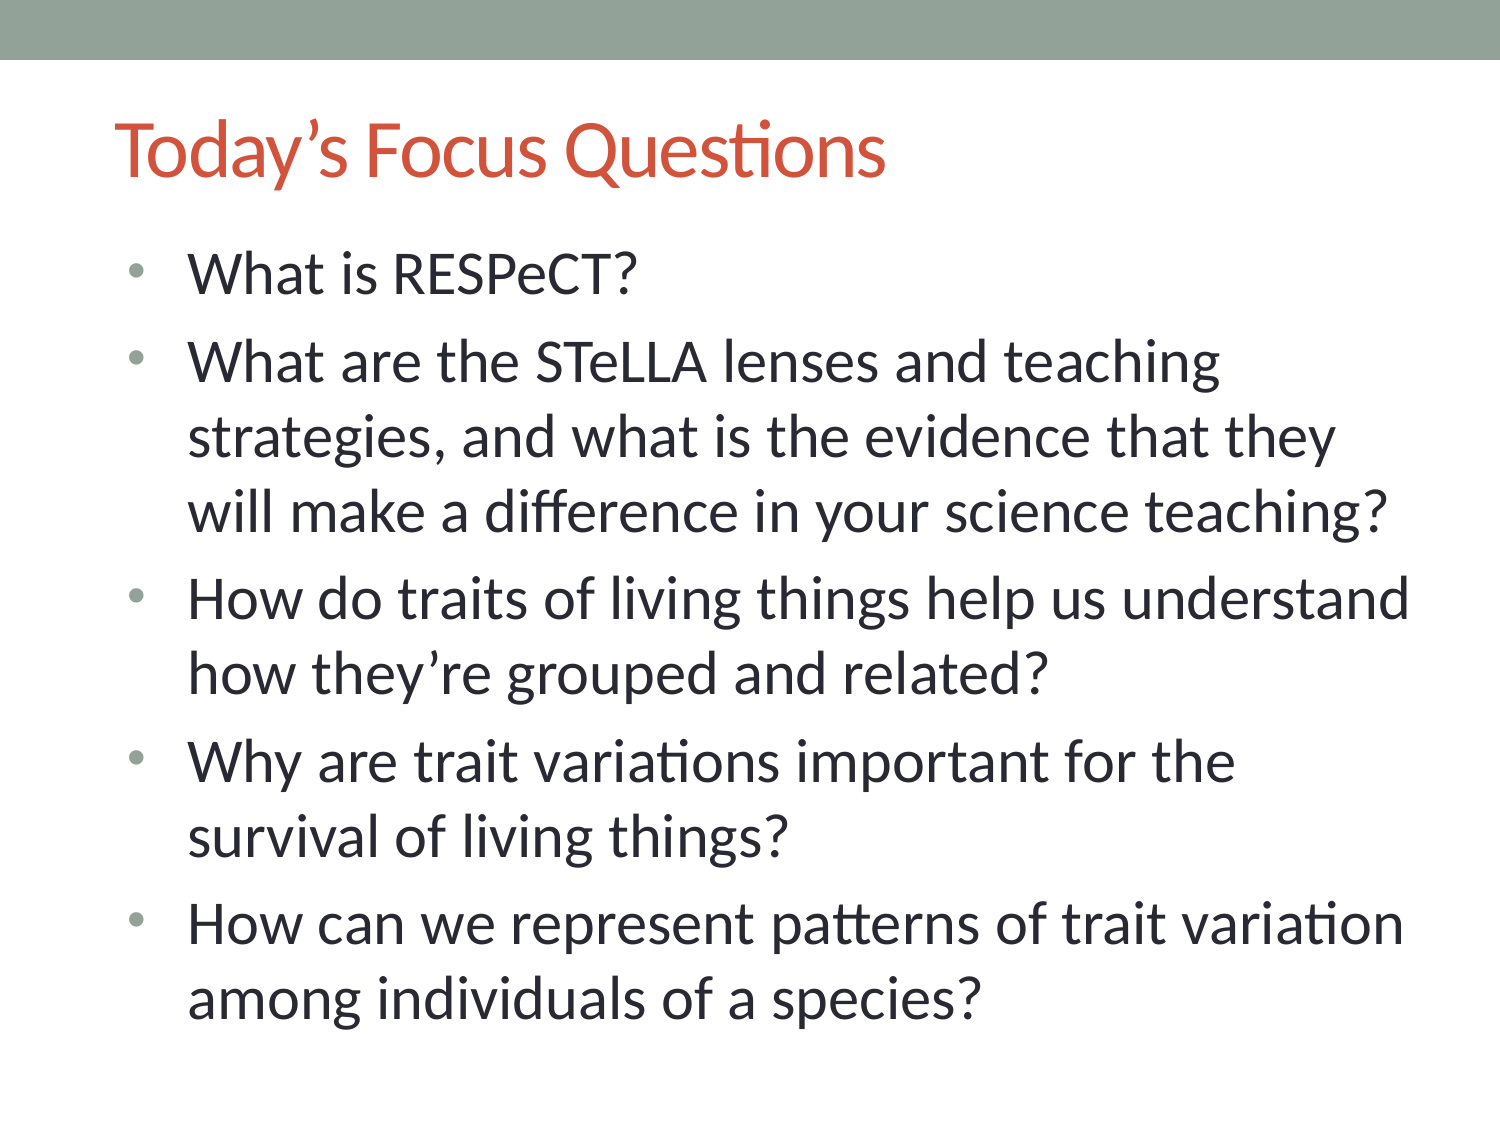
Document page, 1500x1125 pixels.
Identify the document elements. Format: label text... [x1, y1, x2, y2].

title Today’s Focus Questions [99, 62, 1450, 225]
list What is RESPeCT? What are the STeLLA lenses and teaching strategies, and what is the evidence that they will make a difference in your science teaching? How do traits of living things help us understand how they’re grouped and related? Why are trait variations important for the survival of living things? How can we represent patterns of trait variation among individuals of a species? [112, 224, 1438, 1025]
